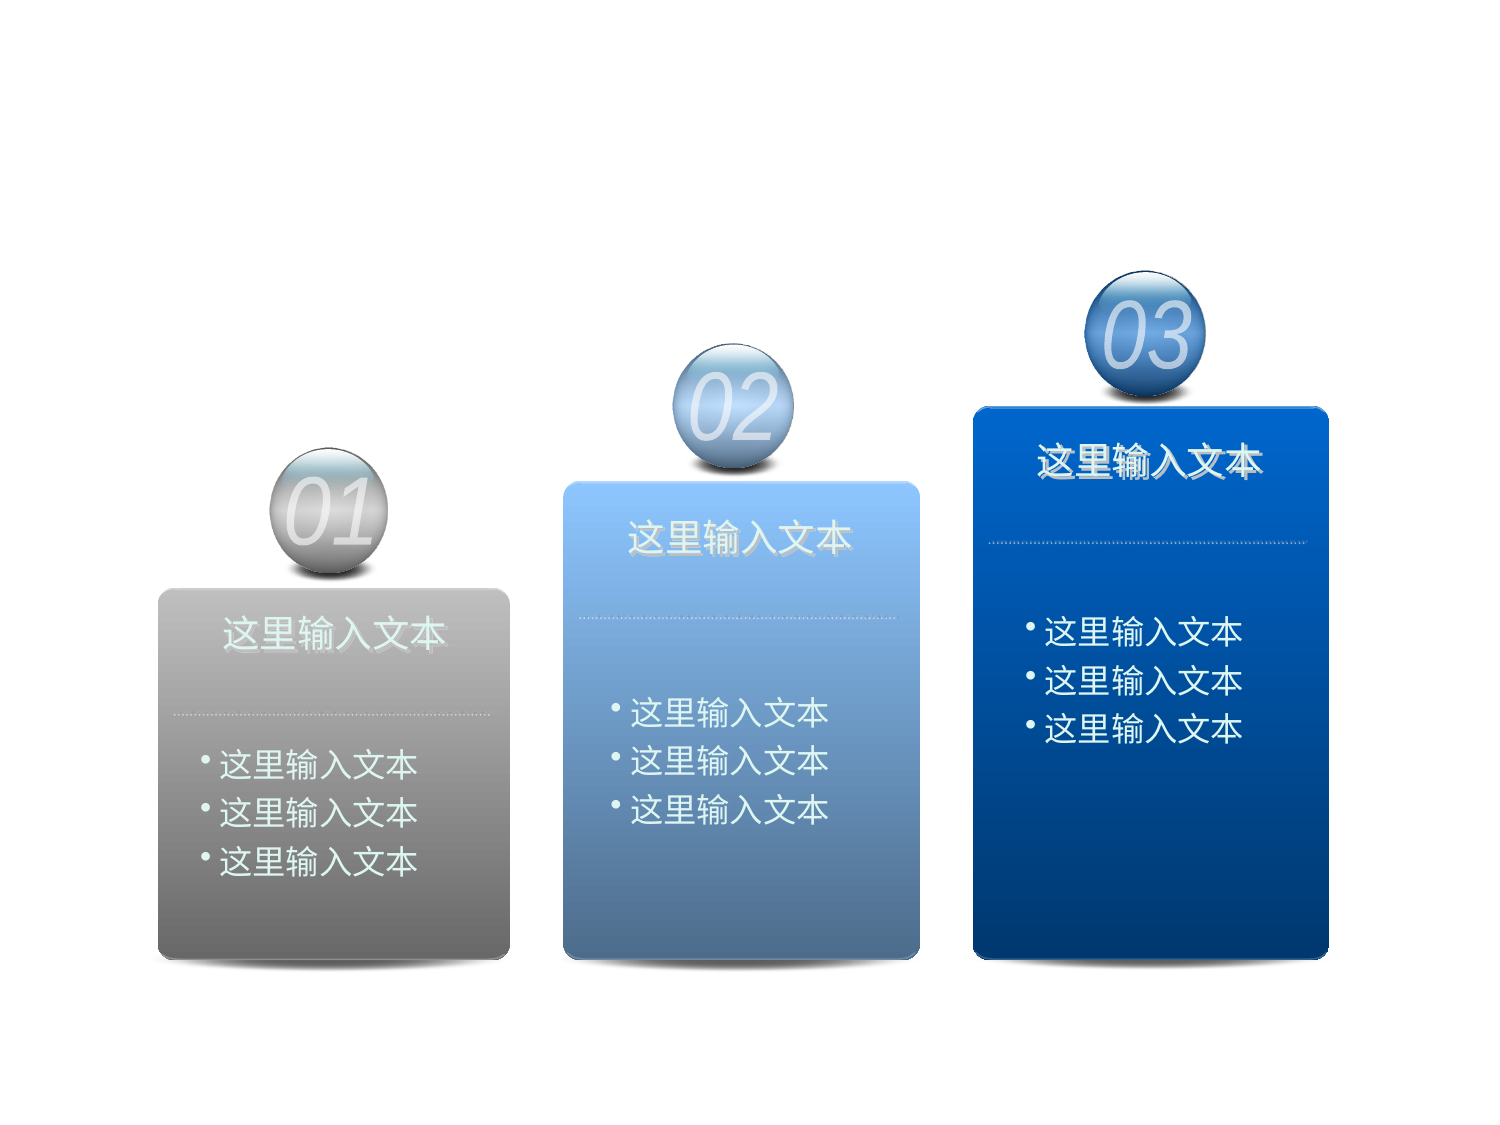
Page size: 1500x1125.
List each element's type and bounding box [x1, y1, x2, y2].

text_box [542, 480, 929, 973]
text_box [955, 405, 1341, 972]
text_box [671, 342, 794, 479]
text_box [1083, 270, 1206, 406]
text_box [269, 447, 389, 583]
text_box [133, 587, 520, 973]
